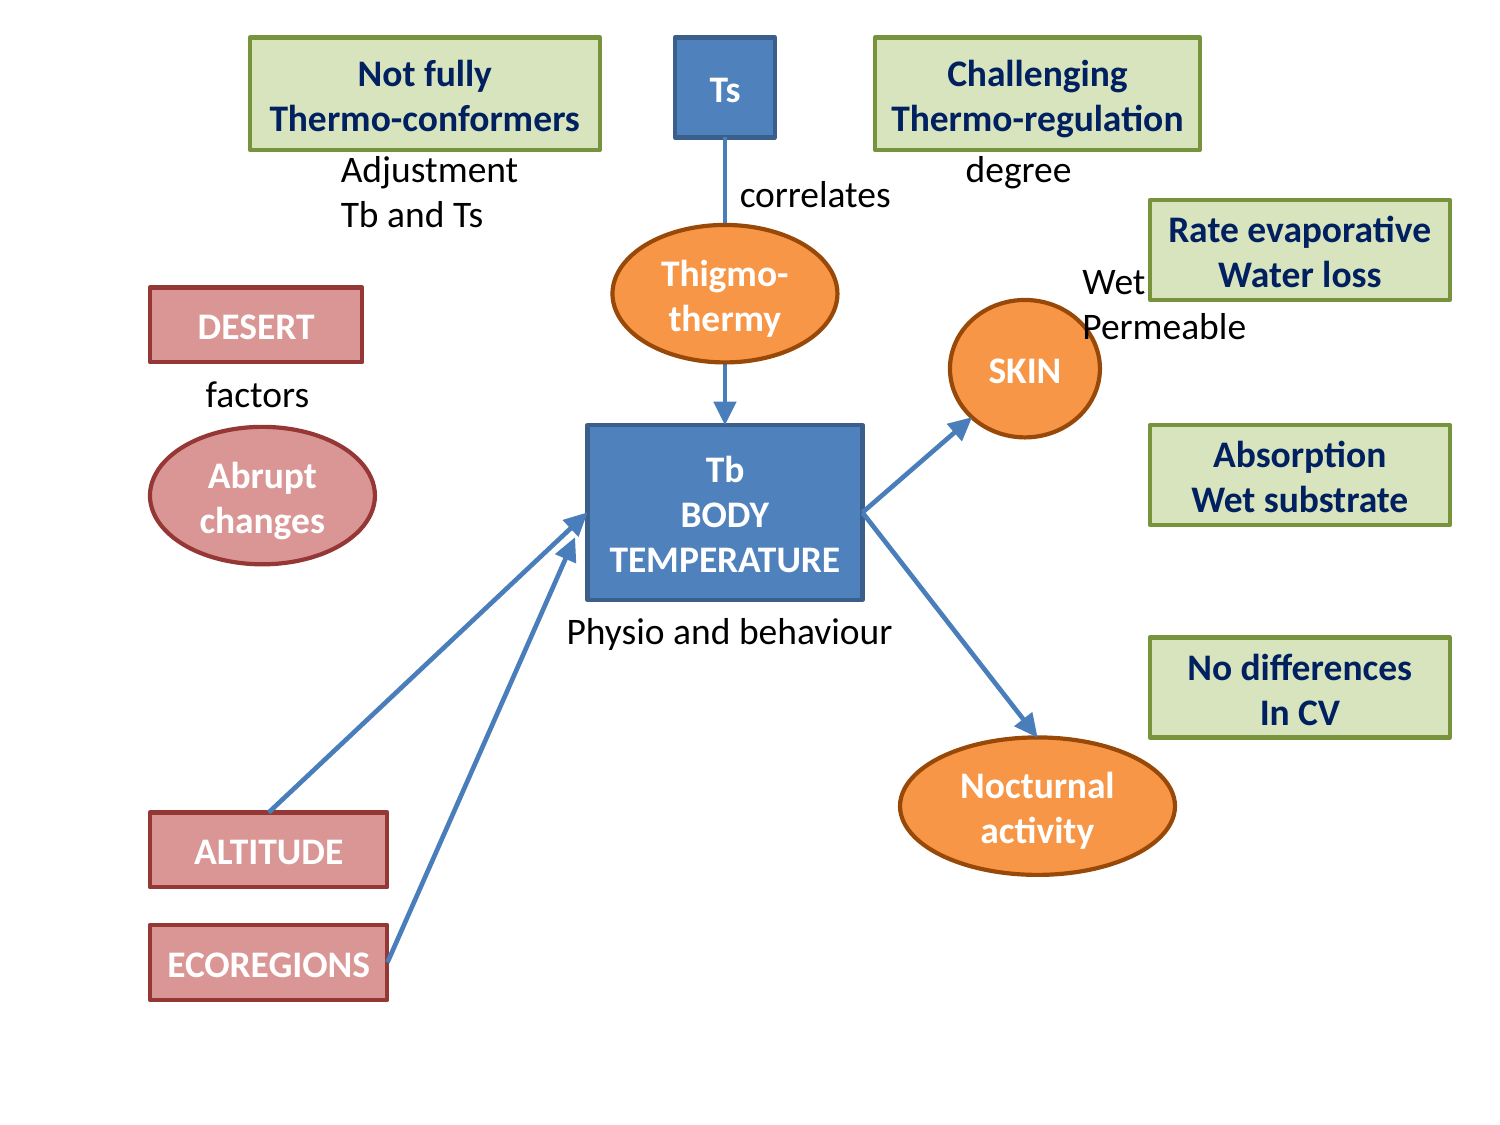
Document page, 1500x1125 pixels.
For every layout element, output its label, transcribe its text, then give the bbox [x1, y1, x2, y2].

text_box ALTITUDE [148, 810, 382, 889]
text_box Ts [673, 35, 777, 140]
text_box DESERT [148, 285, 364, 364]
text_box Physio and behaviour [591, 599, 857, 660]
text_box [268, 512, 588, 813]
text_box Not fully Thermo-conformers [248, 35, 602, 152]
text_box Tb BODY TEMPERATURE [585, 423, 857, 599]
text_box No differences In CV [1148, 635, 1452, 740]
text_box Thigmo- thermy [610, 222, 720, 365]
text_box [862, 417, 973, 511]
text_box SKIN [947, 297, 1103, 440]
text_box Wet Permeable [1067, 249, 1262, 355]
text_box degree [950, 137, 1087, 198]
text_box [387, 537, 576, 963]
text_box Challenging Thermo-regulation [873, 35, 1202, 152]
text_box Absorption Wet substrate [1148, 423, 1452, 527]
text_box ECOREGIONS [148, 923, 389, 1002]
text_box Thigmo- thermy [729, 223, 840, 365]
text_box Nocturnal activity [897, 735, 1178, 877]
text_box Adjustment Tb and Ts [325, 137, 534, 243]
text_box Rate evaporative Water loss [1148, 198, 1452, 302]
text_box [862, 512, 1038, 738]
text_box correlates [729, 162, 913, 223]
text_box Abrupt changes [147, 424, 378, 567]
text_box factors [190, 362, 325, 423]
